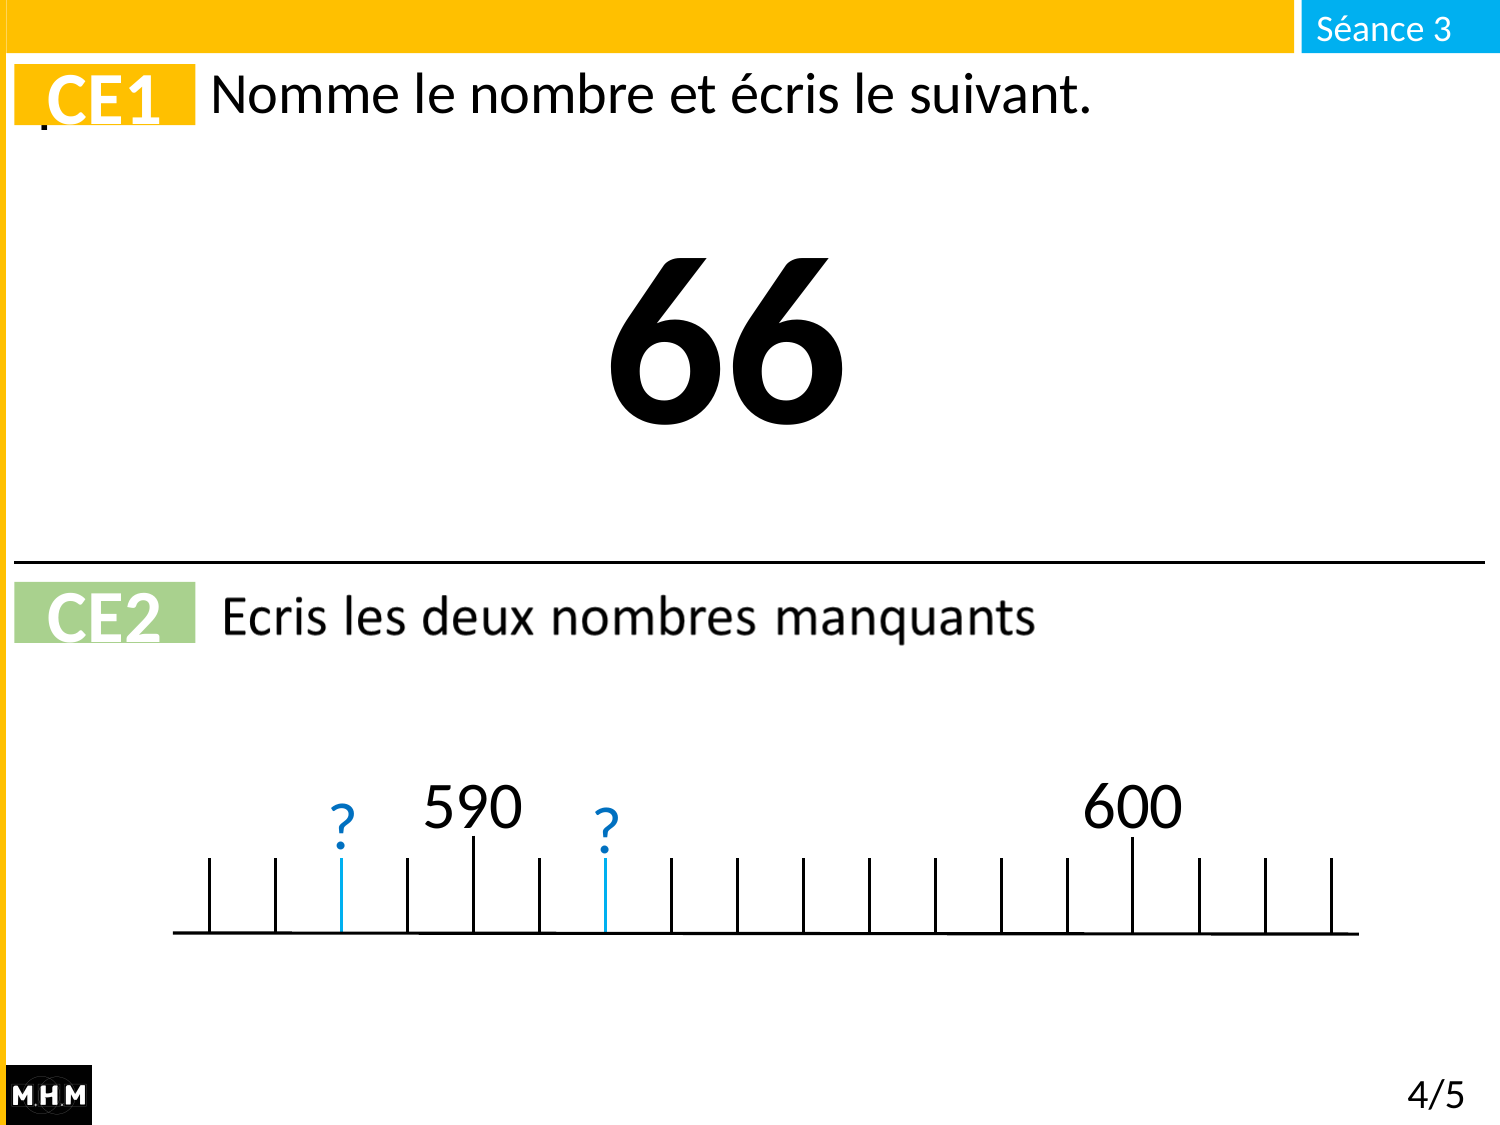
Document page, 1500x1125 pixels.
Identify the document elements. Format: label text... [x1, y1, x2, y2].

picture [6, 1065, 92, 1125]
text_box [172, 754, 1359, 935]
title Nomme le nombre et écris le suivant. [195, 50, 1490, 139]
list 4/5 [1373, 1064, 1500, 1125]
text_box 66 [574, 174, 878, 479]
picture [185, 562, 1500, 687]
text_box CE1 [13, 63, 196, 126]
text_box CE2 [13, 581, 185, 644]
